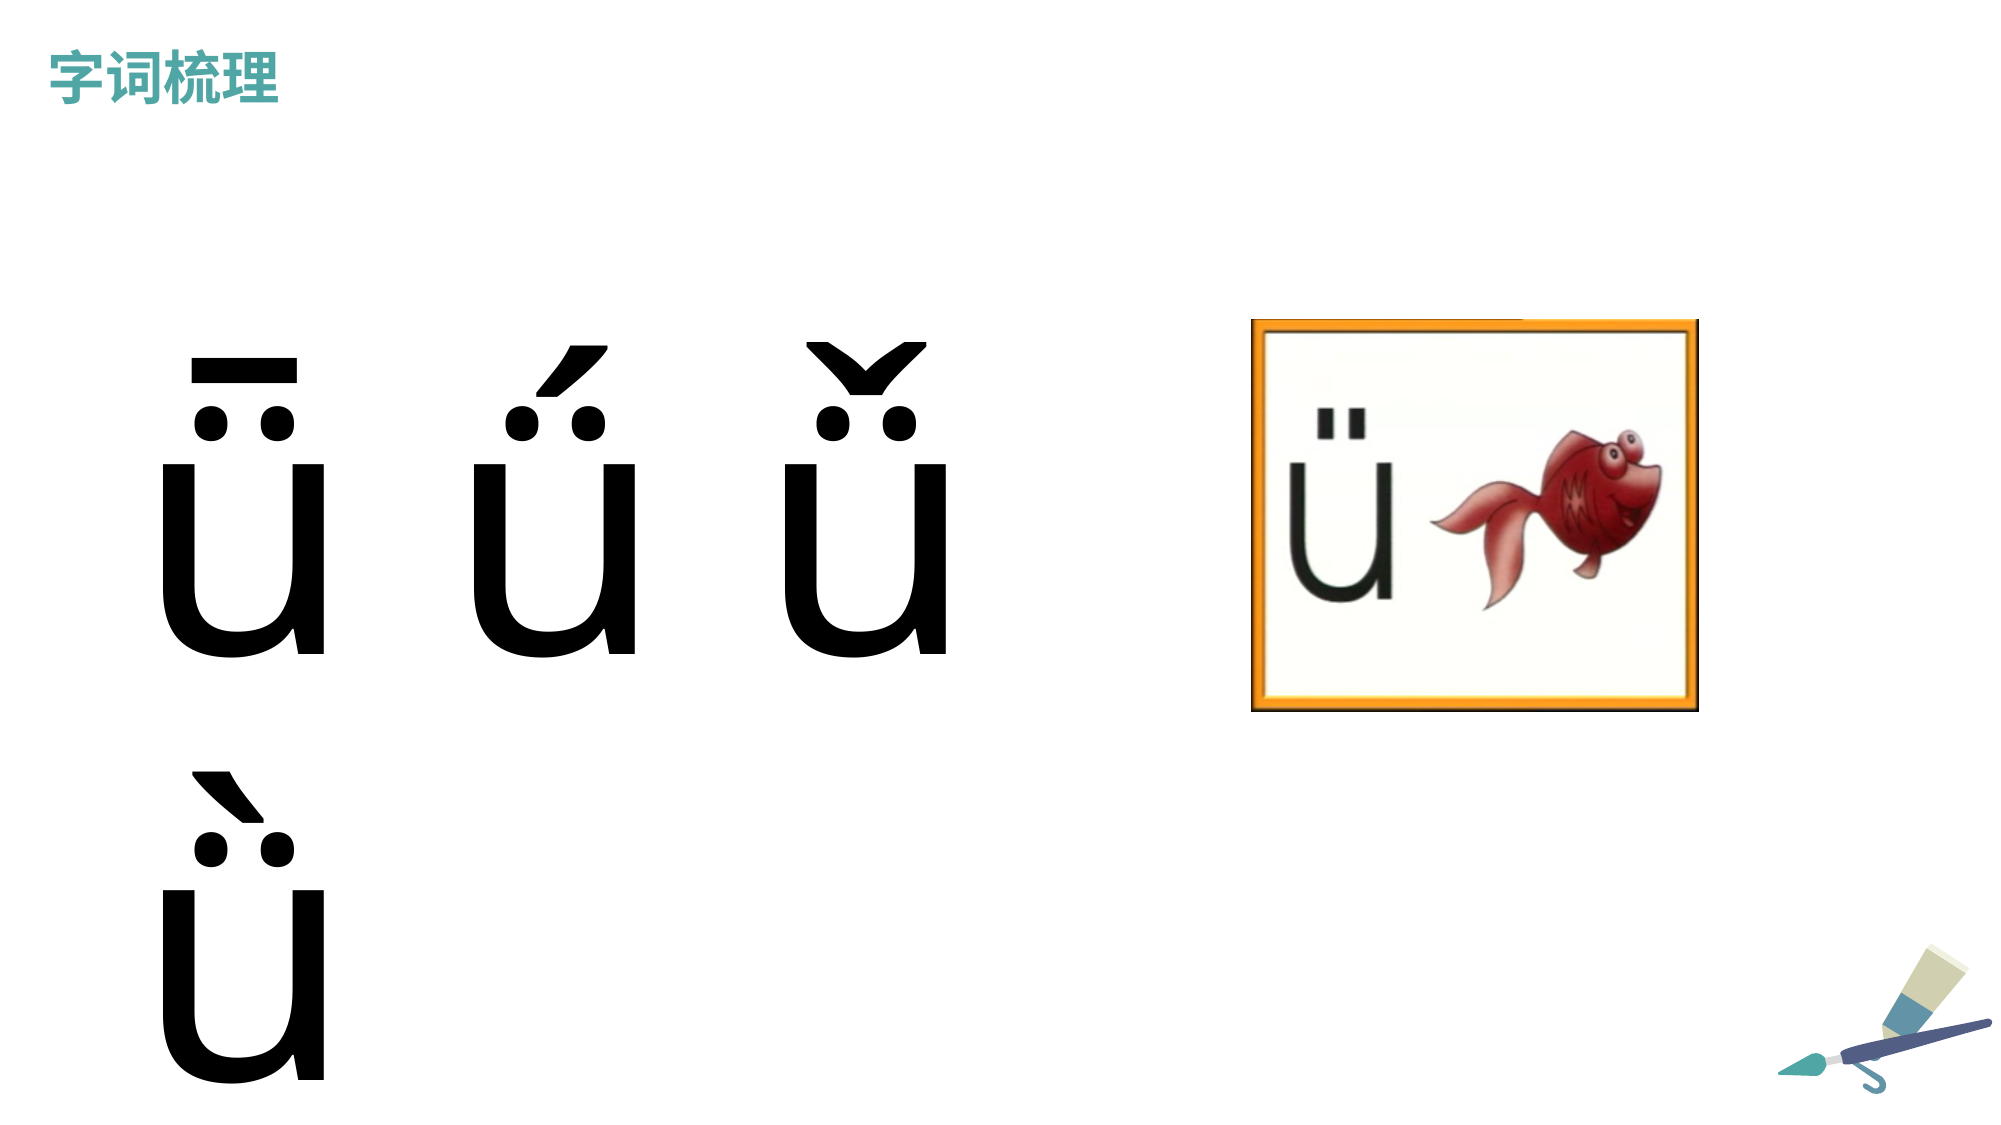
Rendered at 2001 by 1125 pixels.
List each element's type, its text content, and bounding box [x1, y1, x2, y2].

text_box ǖ ǘ ǚ ǜ [120, 293, 1191, 1125]
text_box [1811, 945, 1974, 1125]
picture [1251, 319, 1699, 712]
text_box 字词梳理 [32, 33, 295, 119]
